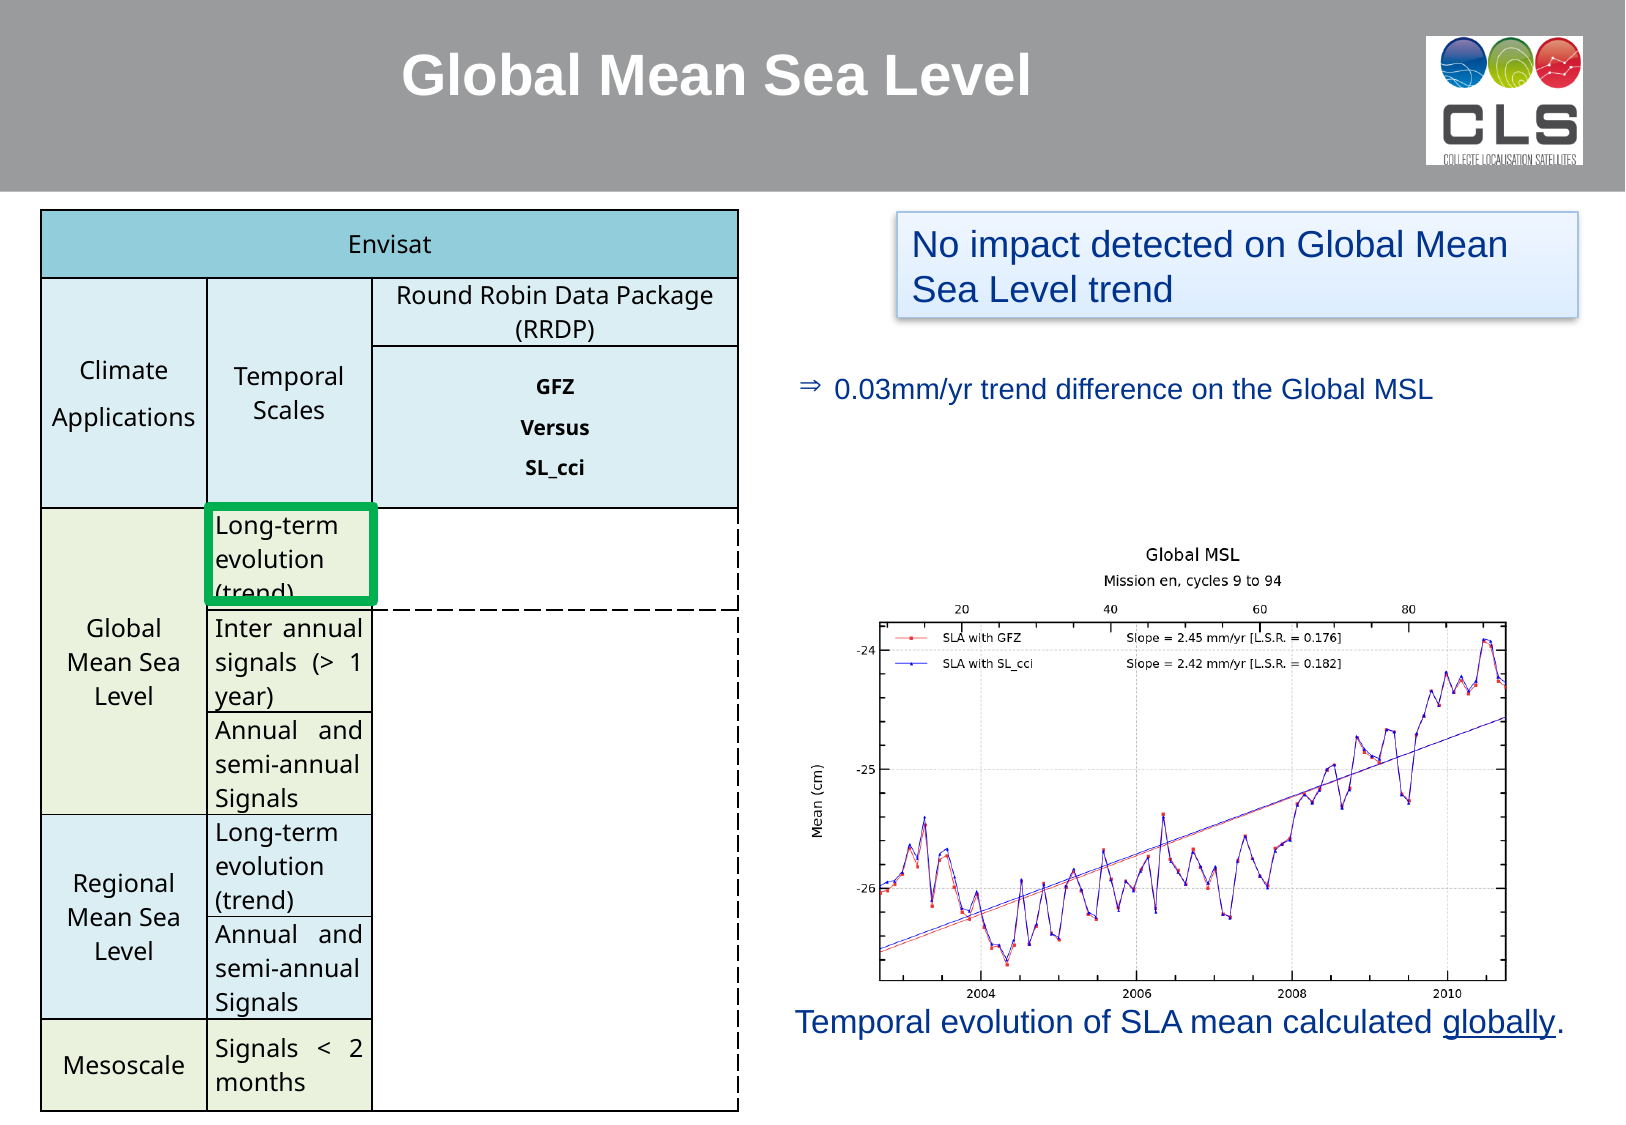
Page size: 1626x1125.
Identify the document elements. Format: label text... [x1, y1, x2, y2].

table_cell Round Robin Data Package (RRDP) [373, 279, 737, 345]
table_cell Annual and semi-annual Signals [208, 917, 371, 1018]
table_cell Temporal Scales [208, 279, 371, 505]
text_box [206, 505, 376, 603]
table_cell Regional Mean Sea Level [42, 815, 206, 1018]
picture [1426, 36, 1583, 165]
table_cell [373, 610, 738, 1110]
table_cell Mesoscale [42, 1020, 206, 1110]
table_cell GFZ Versus SL_cci [373, 347, 737, 507]
table_cell [373, 509, 738, 610]
text_box Global Mean Sea Level [386, 40, 1162, 119]
text_box Temporal evolution of SLA mean calculated globally. [779, 993, 1593, 1048]
table_header Envisat [42, 211, 737, 277]
picture [782, 526, 1532, 1024]
table_cell Signals < 2 months [208, 1020, 371, 1110]
table_cell Long-term evolution (trend) [208, 603, 371, 609]
text_box 0.03mm/yr trend difference on the Global MSL [784, 362, 1599, 413]
text_box No impact detected on Global Mean Sea Level trend [896, 211, 1579, 318]
table_cell Climate Applications [42, 279, 206, 507]
table_cell Inter annual signals (> 1 year) [208, 611, 371, 711]
table_cell Long-term evolution (trend) [208, 815, 371, 916]
table_cell Global Mean Sea Level [42, 509, 206, 814]
table_cell Annual and semi-annual Signals [208, 713, 371, 814]
